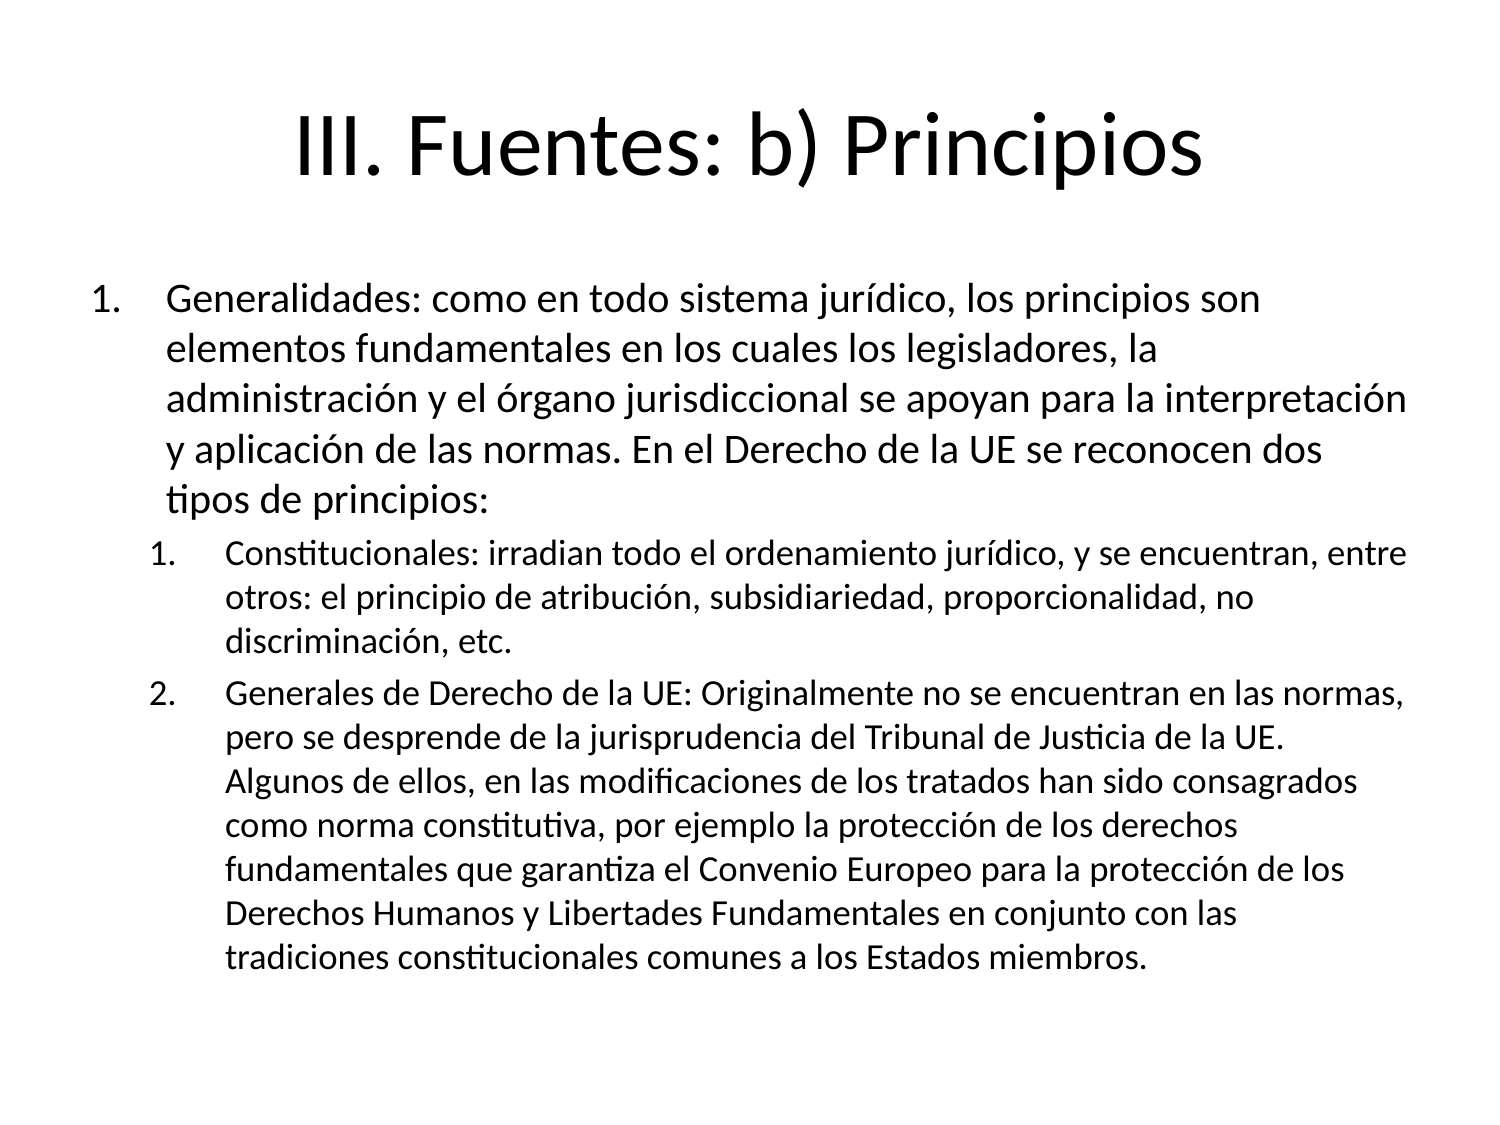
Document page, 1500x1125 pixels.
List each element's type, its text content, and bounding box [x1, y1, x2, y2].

title III. Fuentes: b) Principios [75, 45, 1425, 233]
list Generalidades: como en todo sistema jurídico, los principios son elementos fundamentales en los cuales los legisladores, la administración y el órgano jurisdiccional se apoyan para la interpretación y aplicación de las normas. En el Derecho de la UE se reconocen dos tipos de principios: Constitucionales: irradian todo el ordenamiento jurídico, y se encuentran, entre otros: el principio de atribución, subsidiariedad, proporcionalidad, no discriminación, etc. Generales de Derecho de la UE: Originalmente no se encuentran en las normas, pero se desprende de la jurisprudencia del Tribunal de Justicia de la UE. Algunos de ellos, en las modificaciones de los tratados han sido consagrados como norma constitutiva, por ejemplo la protección de los derechos fundamentales que garantiza el Convenio Europeo para la protección de los Derechos Humanos y Libertades Fundamentales en conjunto con las tradiciones constitucionales comunes a los Estados miembros. [75, 262, 1425, 1005]
